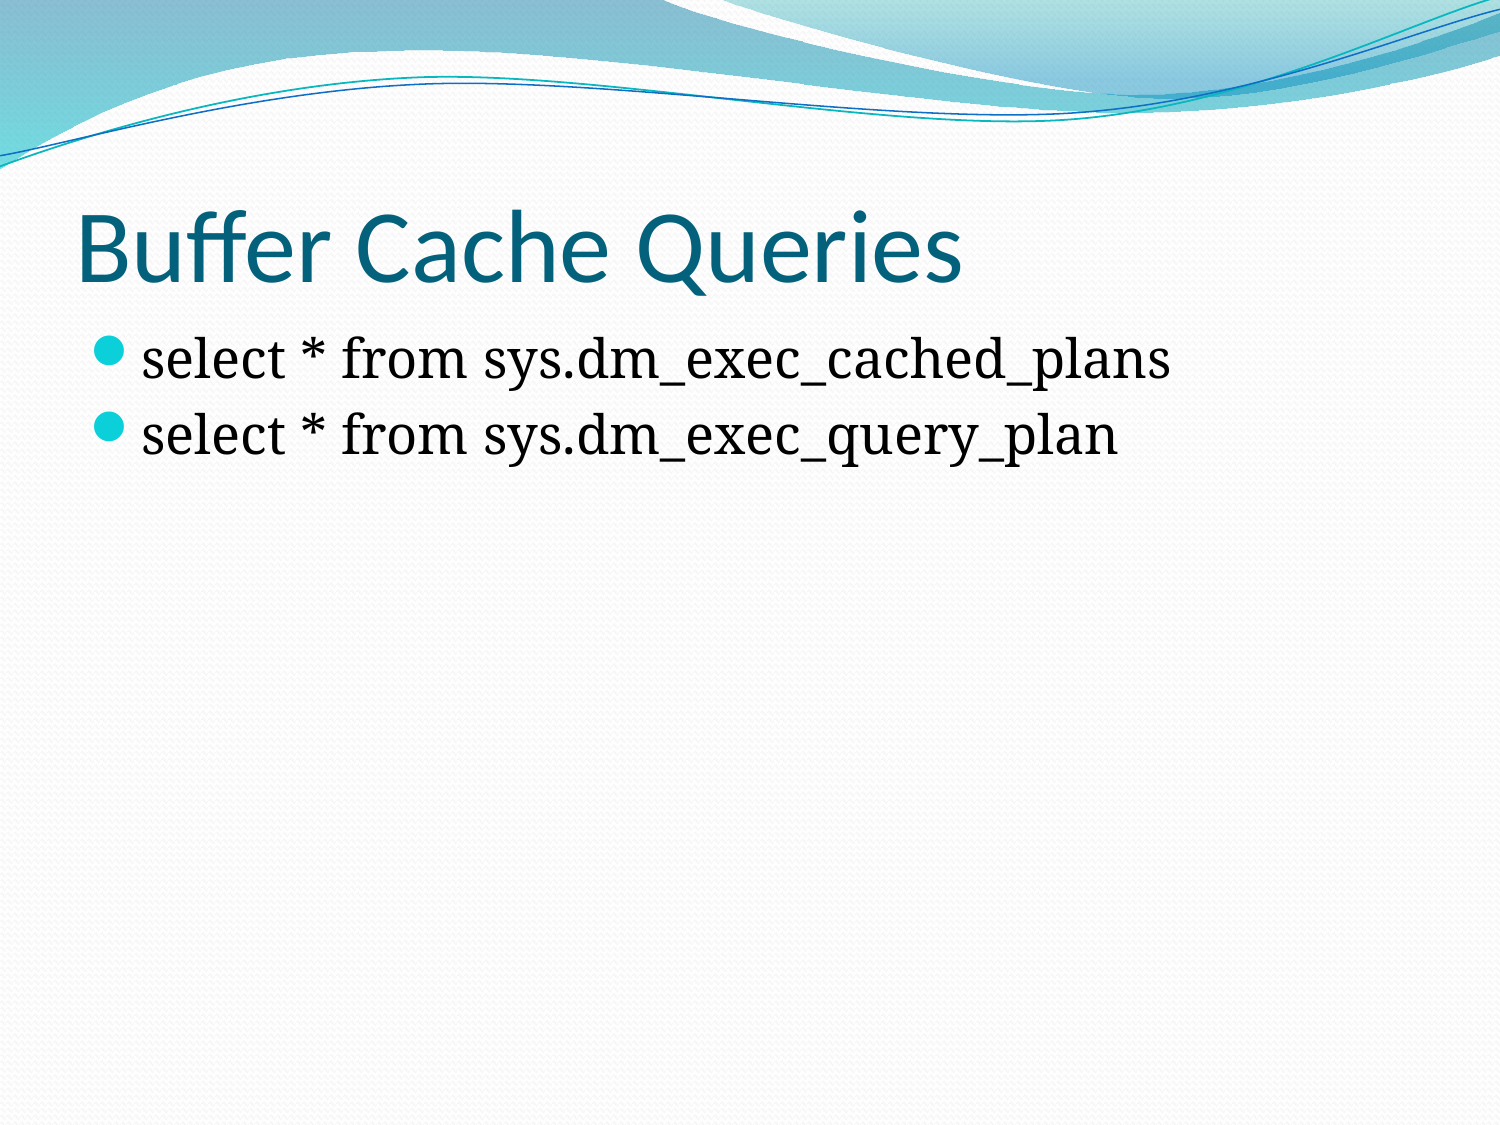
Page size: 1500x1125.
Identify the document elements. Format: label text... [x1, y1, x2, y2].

list select * from sys.dm_exec_cached_plans select * from sys.dm_exec_query_plan [75, 317, 1425, 1038]
title Buffer Cache Queries [75, 115, 1425, 303]
